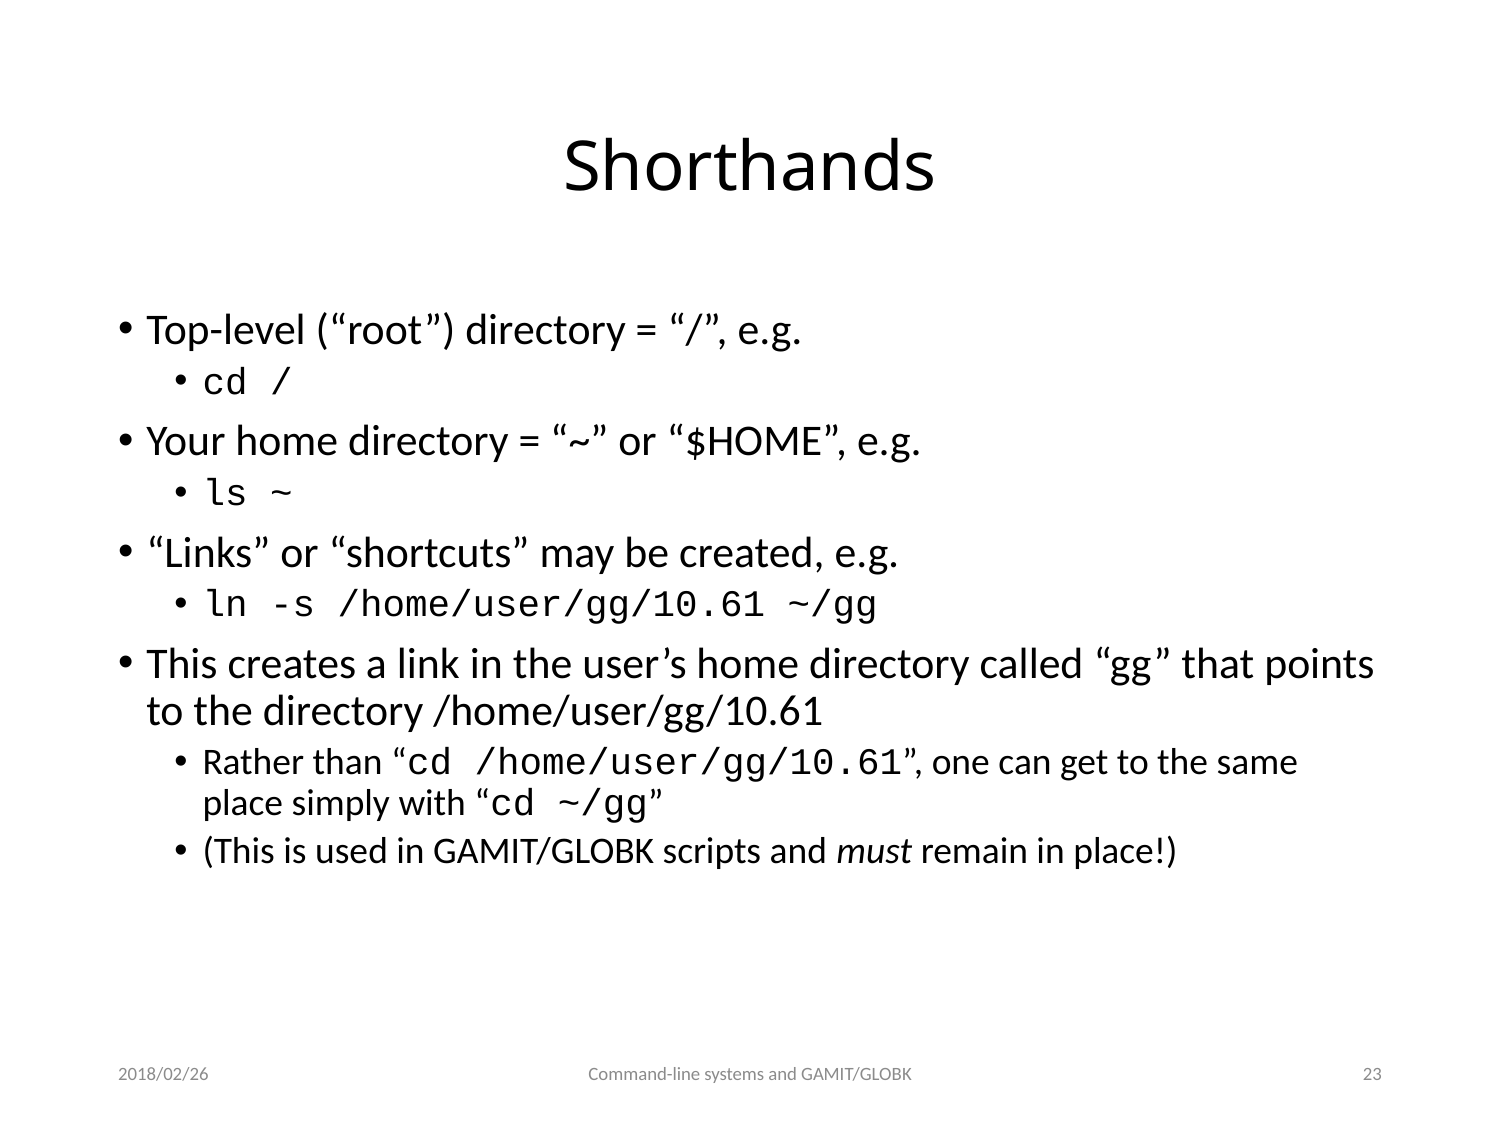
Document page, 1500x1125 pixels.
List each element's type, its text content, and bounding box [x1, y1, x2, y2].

title Shorthands [103, 59, 1397, 278]
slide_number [103, 1042, 441, 1103]
list Top-level (“root”) directory = “/”, e.g. cd / Your home directory = “~” or “$HOME”, e.g. ls ~ “Links” or “shortcuts” may be created, e.g. ln -s /home/user/gg/10.61 ~/gg This creates a link in the user’s home directory called “gg” that points to the directory /home/user/gg/10.61 Rather than “cd /home/user/gg/10.61”, one can get to the same place simply with “cd ~/gg” (This is used in GAMIT/GLOBK scripts and must remain in place!) [103, 299, 1397, 1014]
slide_number 22 [1059, 1042, 1397, 1103]
footer Command-line systems and GAMIT/GLOBK [496, 1042, 1004, 1103]
